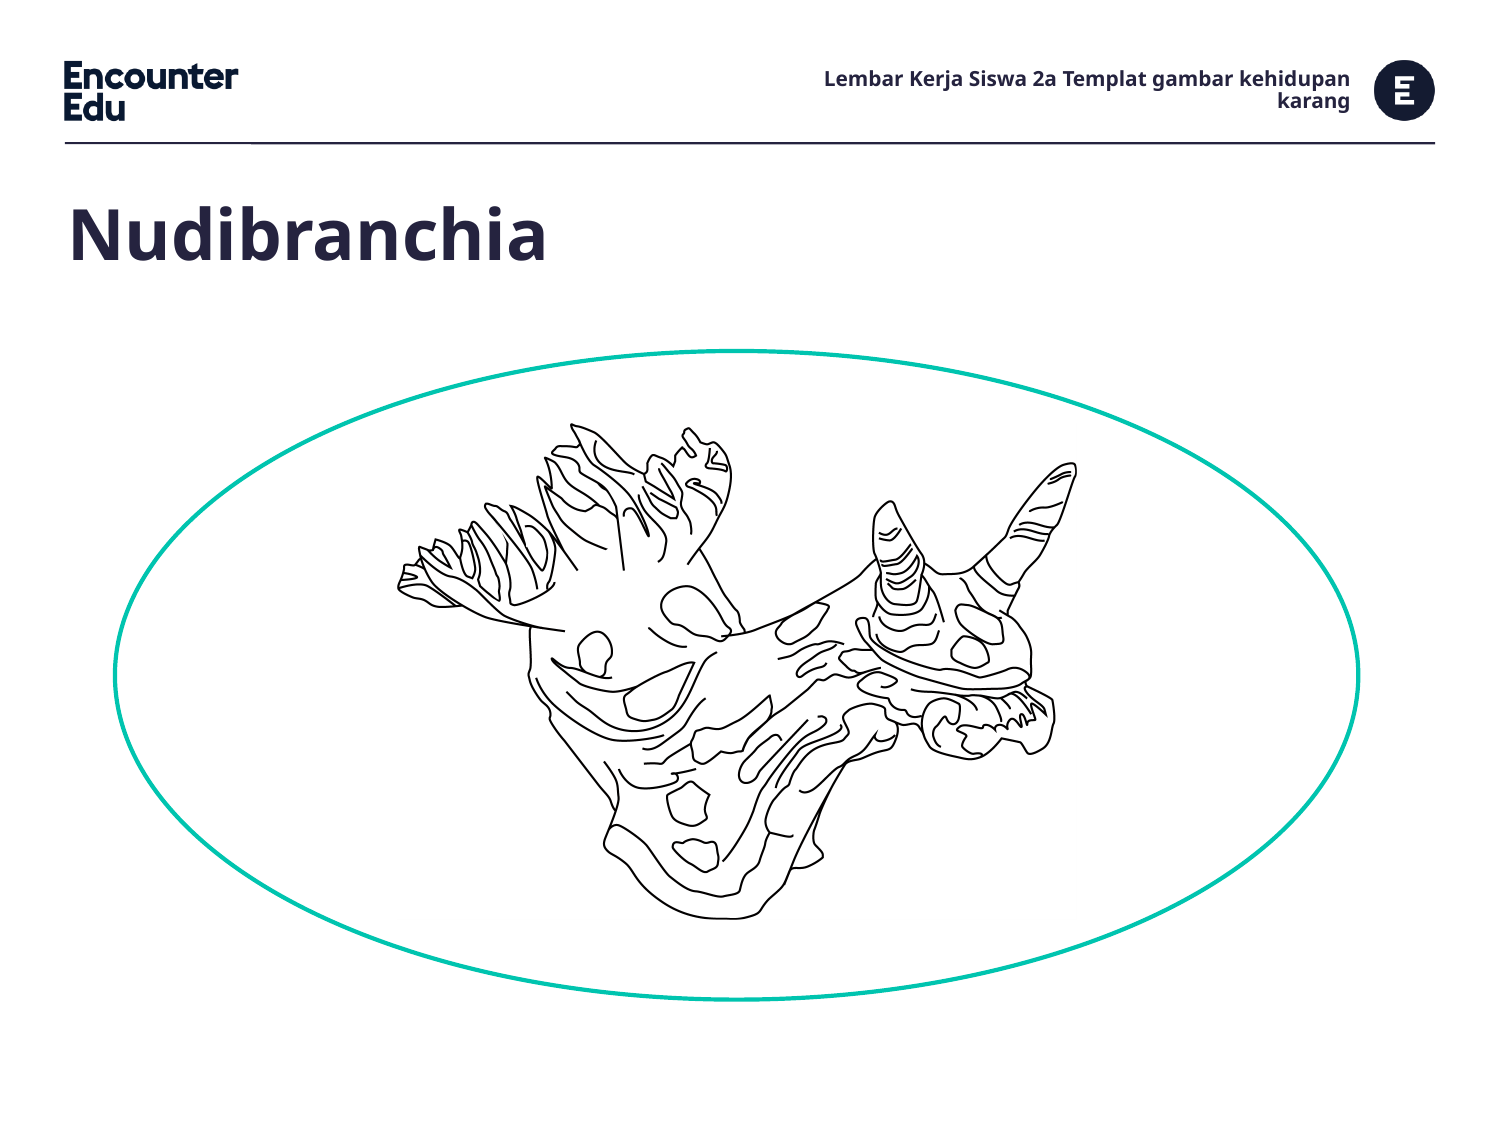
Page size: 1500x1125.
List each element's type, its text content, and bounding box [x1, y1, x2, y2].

list Nudibranchia [59, 191, 929, 394]
text_box [114, 366, 1359, 1000]
picture [1372, 58, 1436, 122]
picture [396, 423, 1077, 920]
title Lembar Kerja Siswa 2a Templat gambar kehidupan karang [749, 67, 1359, 114]
picture [60, 59, 243, 122]
